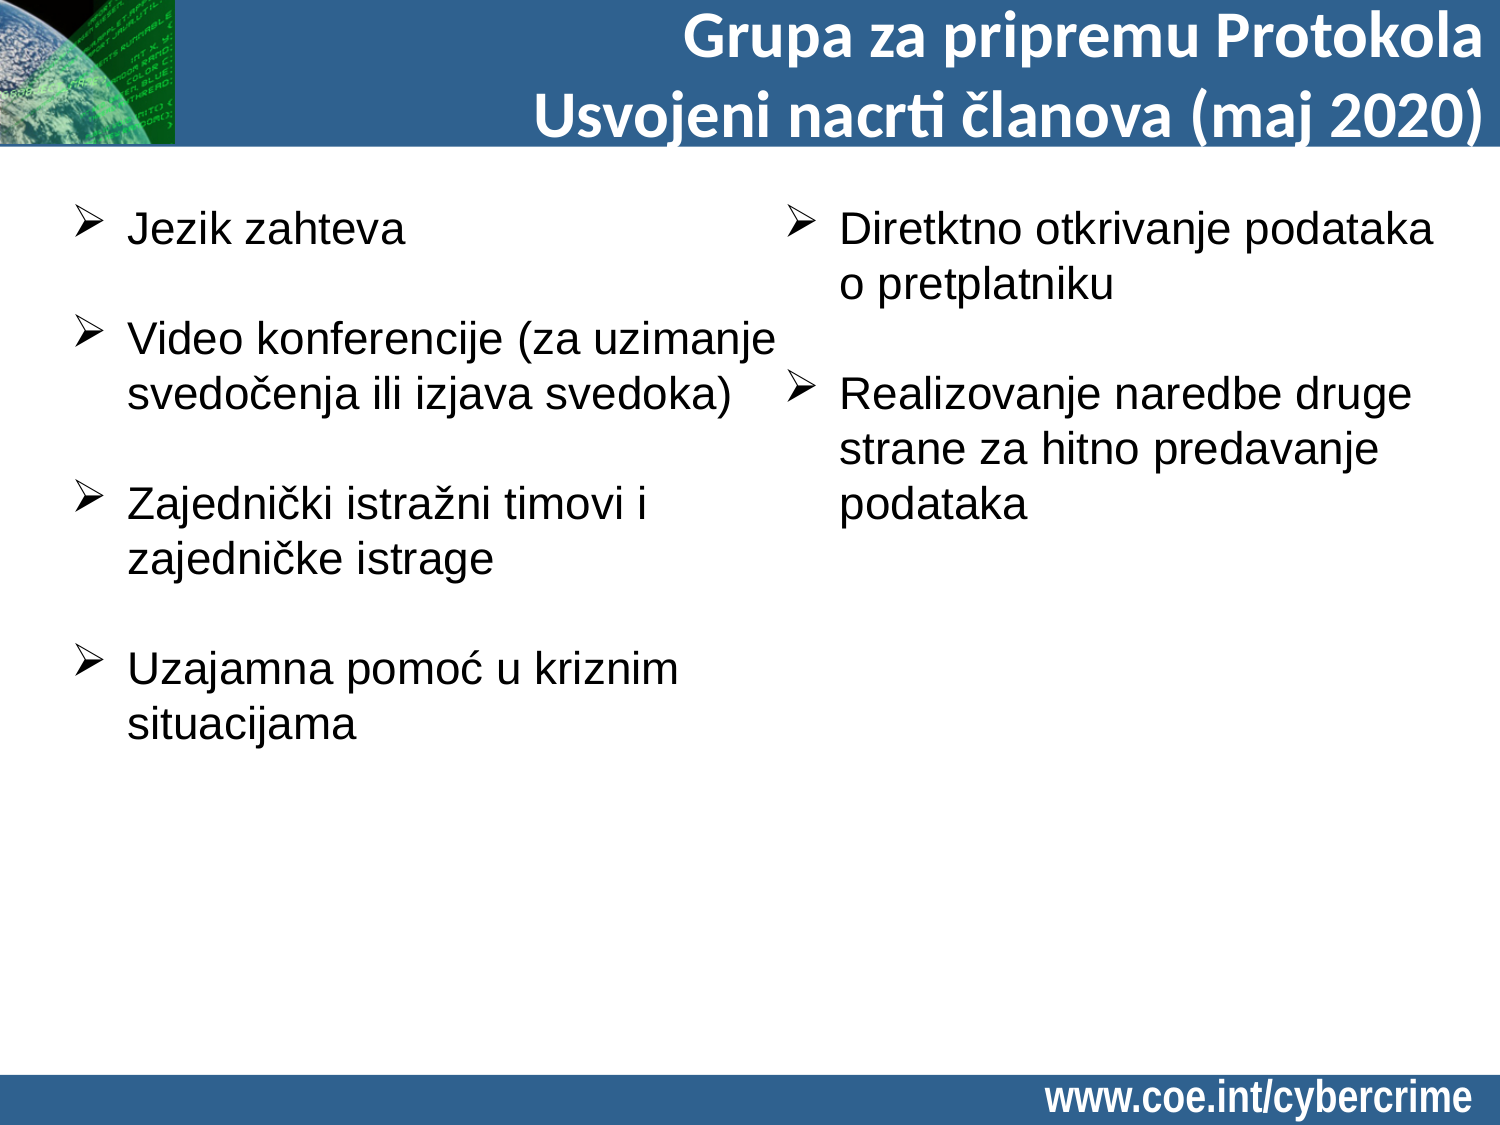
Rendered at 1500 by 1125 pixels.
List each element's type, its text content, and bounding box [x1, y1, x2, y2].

text_box [0, 1073, 1030, 1125]
text_box Grupa za pripremu Protokola Usvojeni nacrti članova (maj 2020) [177, 0, 1500, 149]
text_box Jezik zahteva Video konferencije (za uzimanje svedočenja ili izjava svedoka) Zajednički istražni timovi i zajedničke istrage Uzajamna pomoć u kriznim situacijama [56, 191, 807, 811]
text_box www.coe.int/cybercrime [1030, 1059, 1500, 1125]
text_box Diretktno otkrivanje podataka o pretplatniku Realizovanje naredbe druge strane za hitno predavanje podataka [768, 191, 1485, 536]
picture [0, 0, 175, 144]
